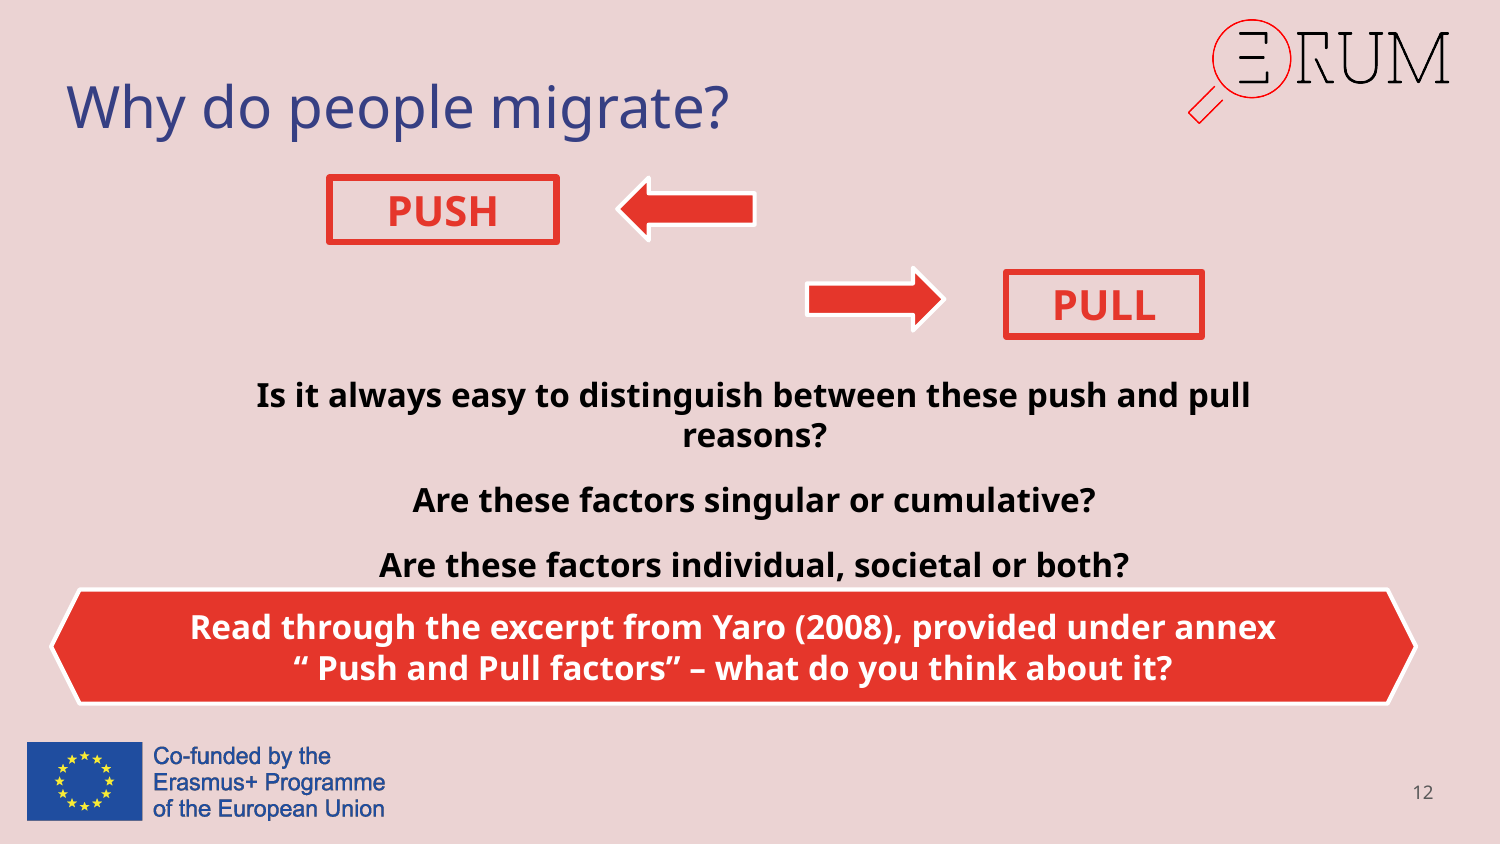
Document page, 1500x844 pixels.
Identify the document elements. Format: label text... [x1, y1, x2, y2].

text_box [329, 177, 1203, 338]
text_box Is it always easy to distinguish between these push and pull reasons? Are these factors singular or cumulative? Are these factors individual, societal or both? [179, 366, 1331, 589]
picture [27, 742, 385, 821]
title Why do people migrate? [51, 55, 1168, 150]
slide_number 12 [1358, 761, 1449, 826]
picture [1136, 0, 1500, 137]
text_box Read through the excerpt from Yaro (2008), provided under annex “ Push and Pull factors” – what do you think about it? [51, 589, 1417, 704]
